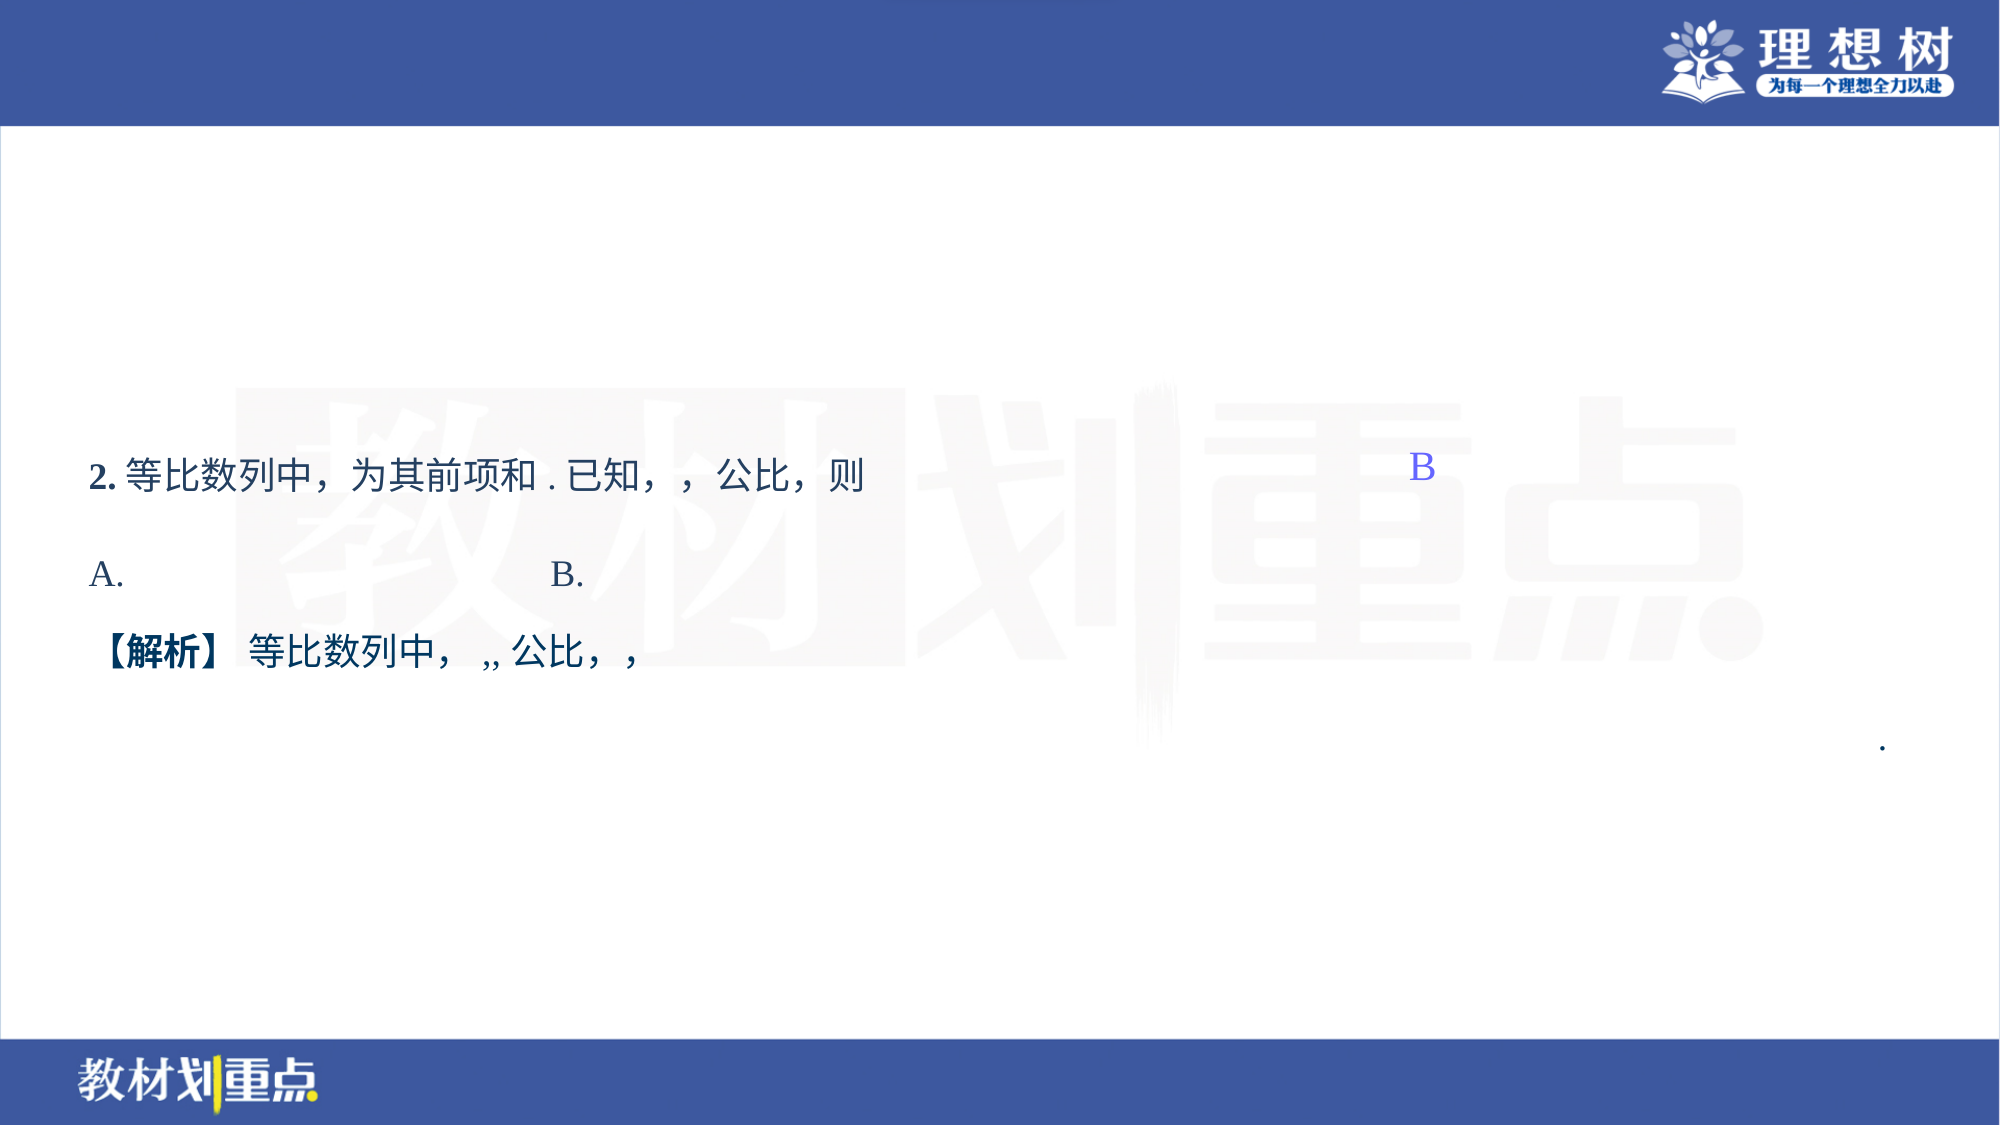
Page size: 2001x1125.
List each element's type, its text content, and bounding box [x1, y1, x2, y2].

text_box B [1393, 436, 1452, 487]
picture [0, 0, 2000, 1125]
